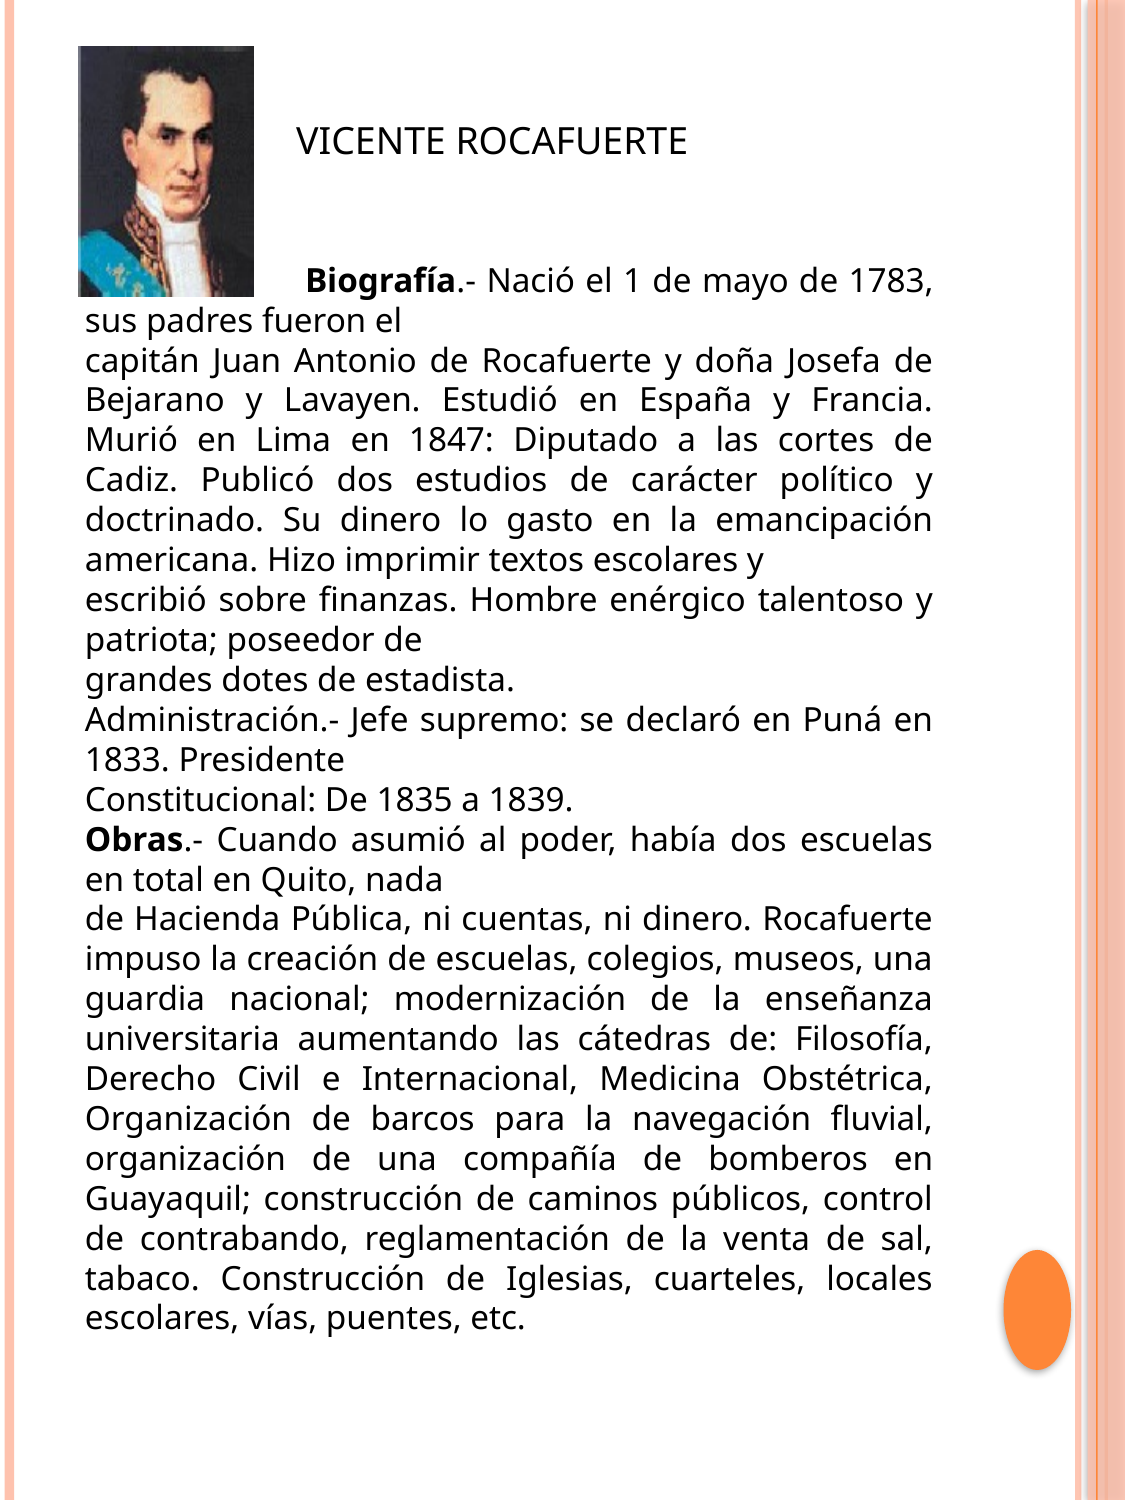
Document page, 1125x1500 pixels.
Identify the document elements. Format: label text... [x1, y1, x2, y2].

picture [77, 46, 255, 298]
text_box VICENTE ROCAFUERTE [281, 109, 882, 170]
text_box Biografía.- Nació el 1 de mayo de 1783, sus padres fueron el capitán Juan Antonio de Rocafuerte y doña Josefa de Bejarano y Lavayen. Estudió en España y Francia. Murió en Lima en 1847: Diputado a las cortes de Cadiz. Publicó dos estudios de carácter político y doctrinado. Su dinero lo gasto en la emancipación americana. Hizo imprimir textos escolares y escribió sobre finanzas. Hombre enérgico talentoso y patriota; poseedor de grandes dotes de estadista. Administración.- Jefe supremo: se declaró en Puná en 1833. Presidente Constitucional: De 1835 a 1839. Obras.- Cuando asumió al poder, había dos escuelas en total en Quito, nada de Hacienda Pública, ni cuentas, ni dinero. Rocafuerte impuso la creación de escuelas, colegios, museos, una guardia nacional; modernización de la enseñanza universitaria aumentando las cátedras de: Filosofía, Derecho Civil e Internacional, Medicina Obstétrica, Organización de barcos para la navegación fluvial, organización de una compañía de bomberos en Guayaquil; construcción de caminos públicos, control de contrabando, reglamentación de la venta de sal, tabaco. Construcción de Iglesias, cuarteles, locales escolares, vías, puentes, etc. [70, 211, 950, 1390]
